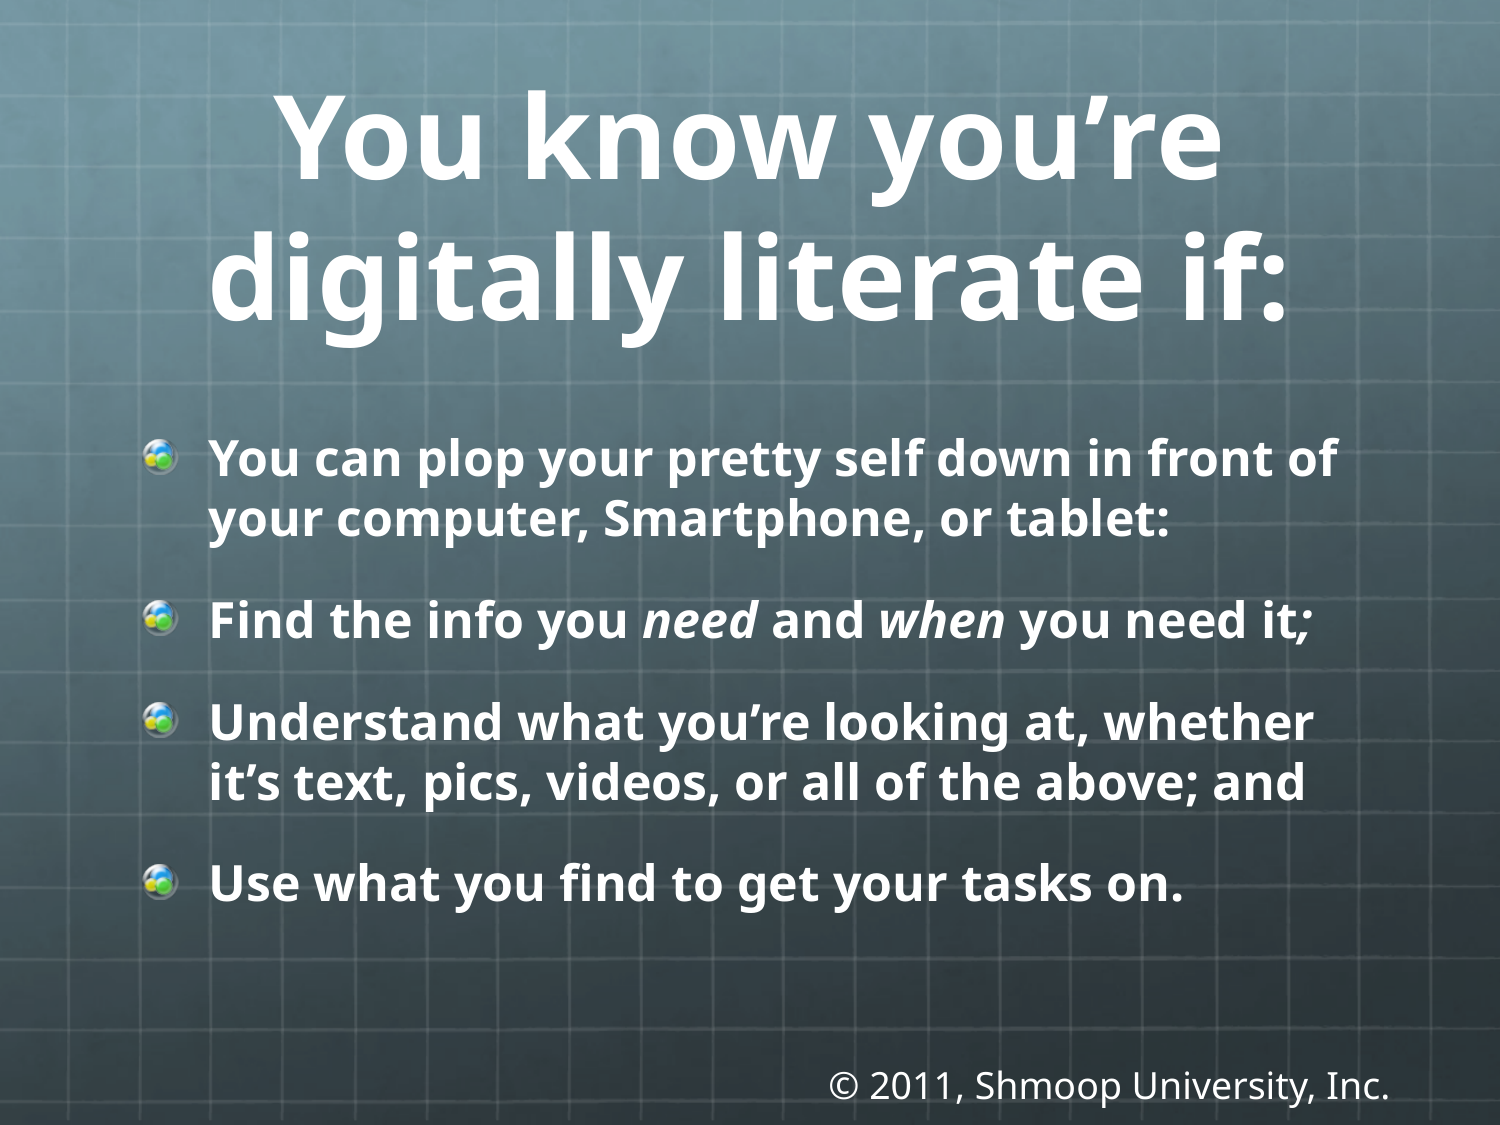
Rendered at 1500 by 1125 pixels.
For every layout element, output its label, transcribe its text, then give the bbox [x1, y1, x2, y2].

picture [0, 0, 1500, 1125]
title You know you’re digitally literate if: [127, 117, 1372, 289]
list You can plop your pretty self down in front of your computer, Smartphone, or tablet: Find the info you need and when you need it; Understand what you’re looking at, whether it’s text, pics, videos, or all of the above; and Use what you find to get your tasks on. [127, 419, 1372, 1031]
text_box © 2011, Shmoop University, Inc. [813, 1054, 1406, 1115]
